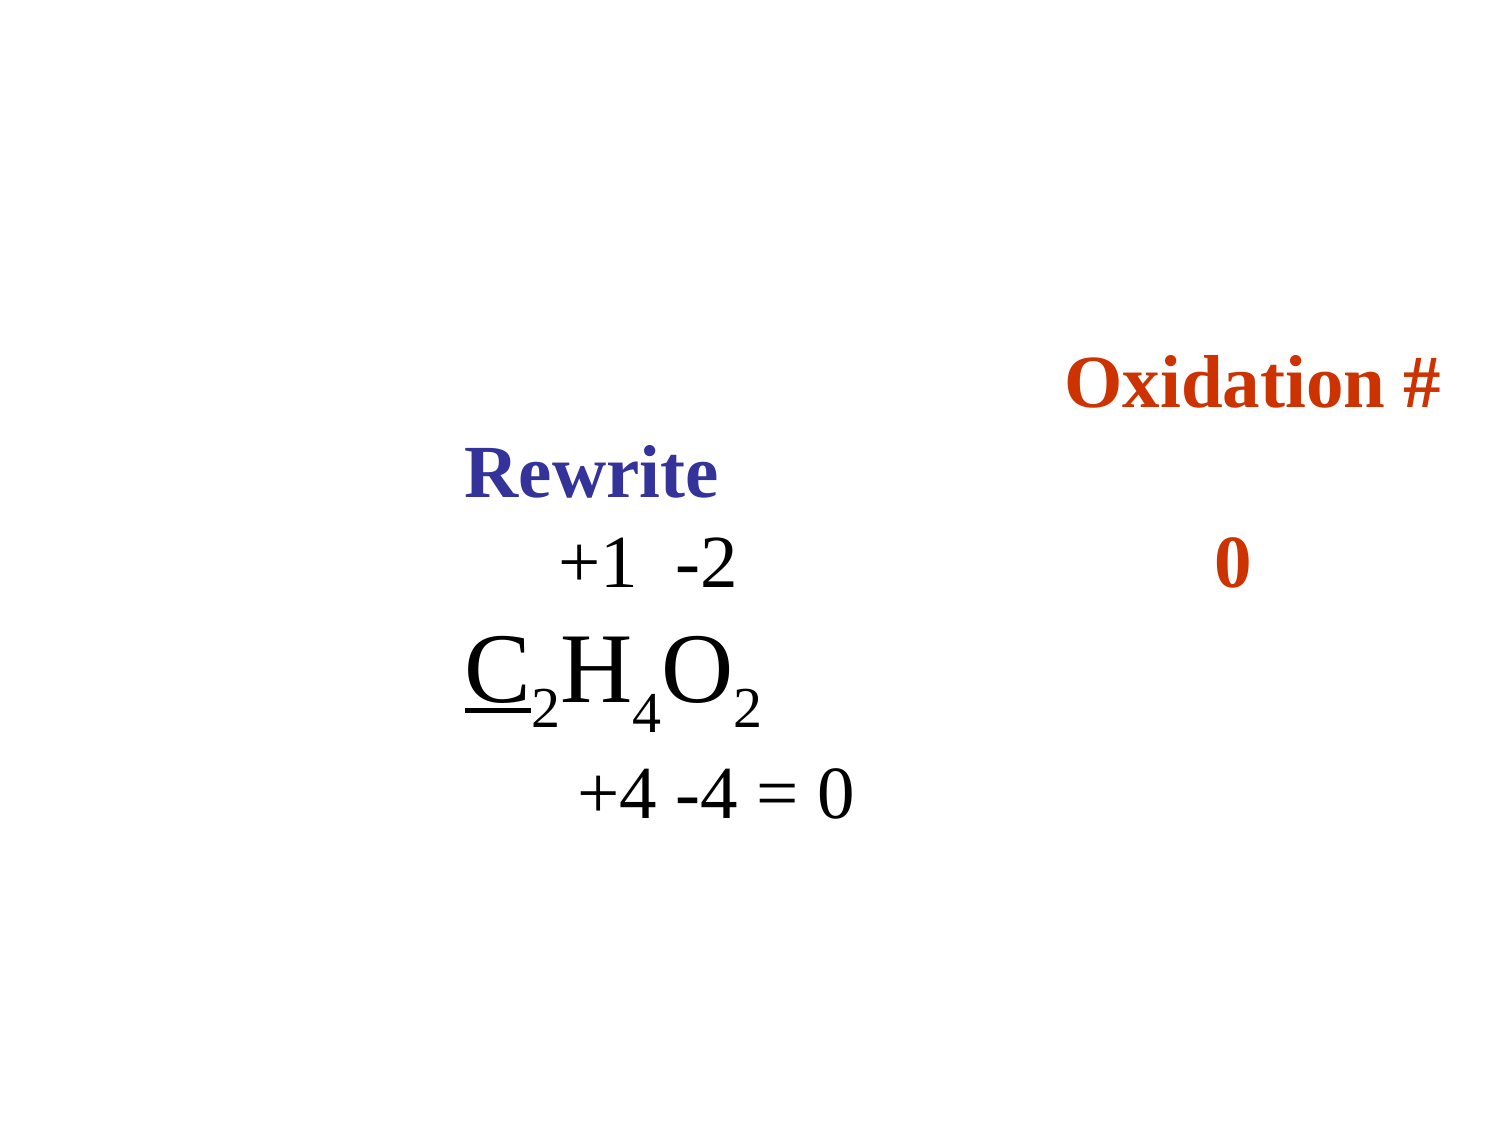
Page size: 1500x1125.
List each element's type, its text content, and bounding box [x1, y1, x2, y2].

text_box Oxidation # Rewrite +1 -2 0 C2H4O2 +4 -4 = 0 [0, 324, 1500, 842]
